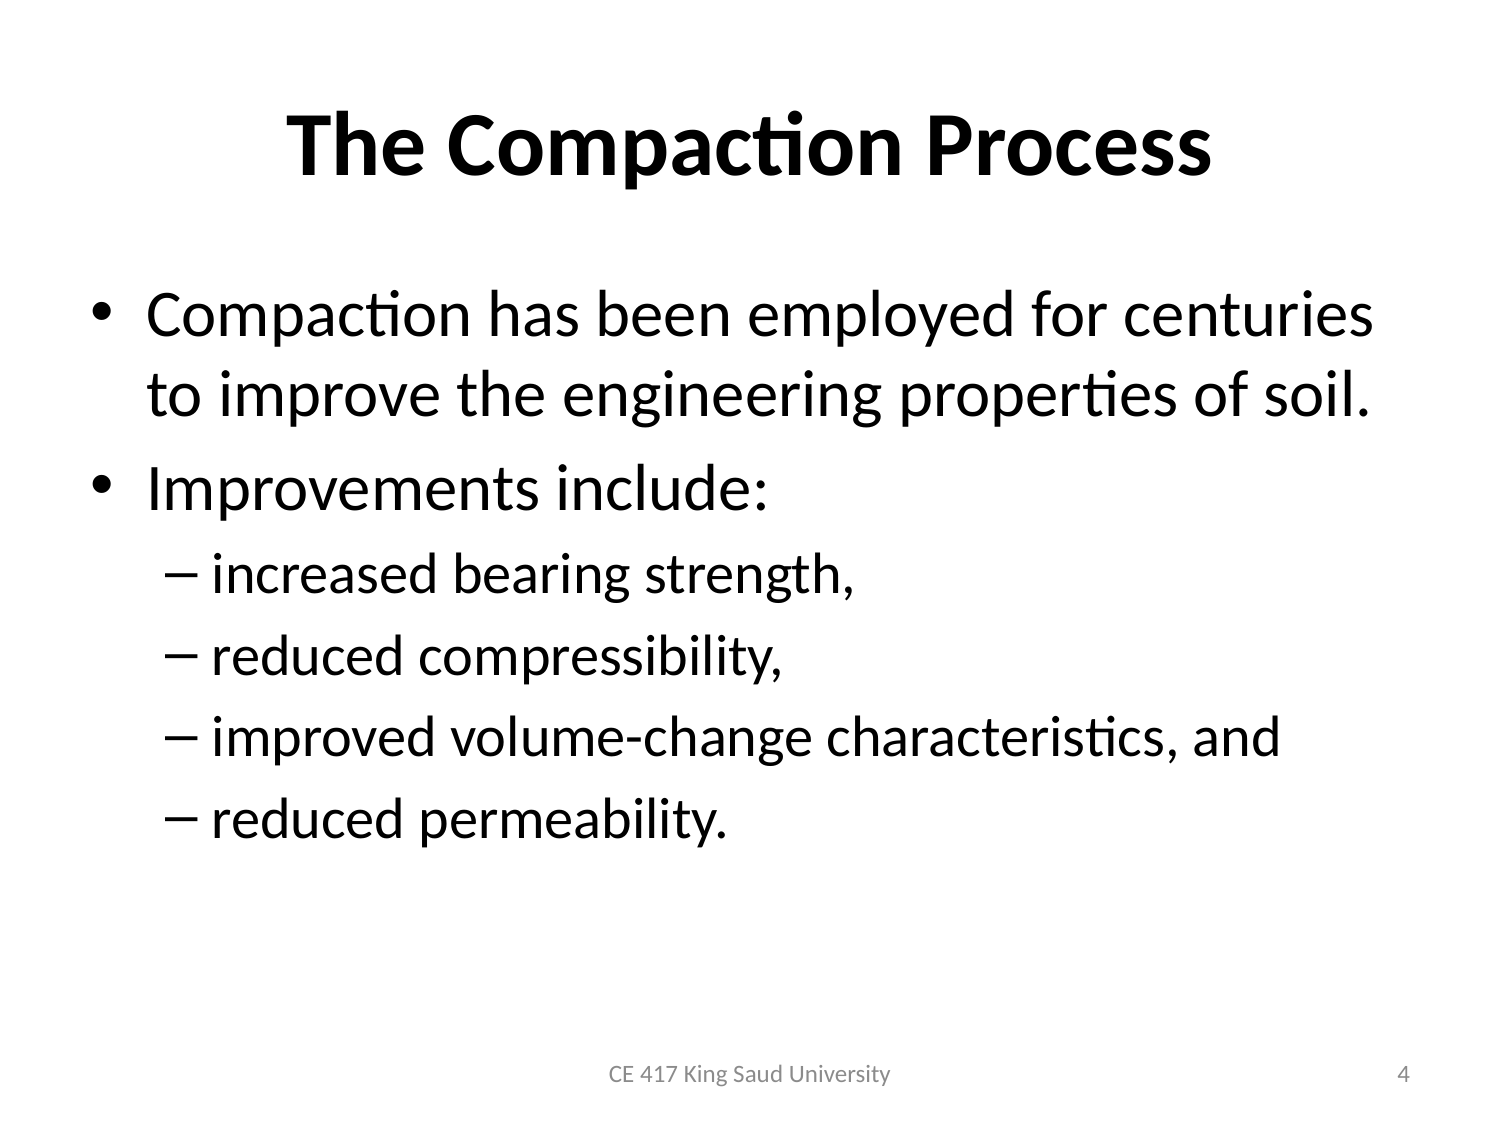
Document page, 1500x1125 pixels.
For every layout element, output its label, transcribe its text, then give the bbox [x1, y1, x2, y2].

slide_number 4 [1074, 1042, 1425, 1103]
title The Compaction Process [75, 45, 1425, 233]
list Compaction has been employed for centuries to improve the engineering properties of soil. Improvements include: increased bearing strength, reduced compressibility, improved volume-change characteristics, and reduced permeability. [75, 262, 1425, 1005]
footer CE 417 King Saud University [512, 1042, 988, 1103]
